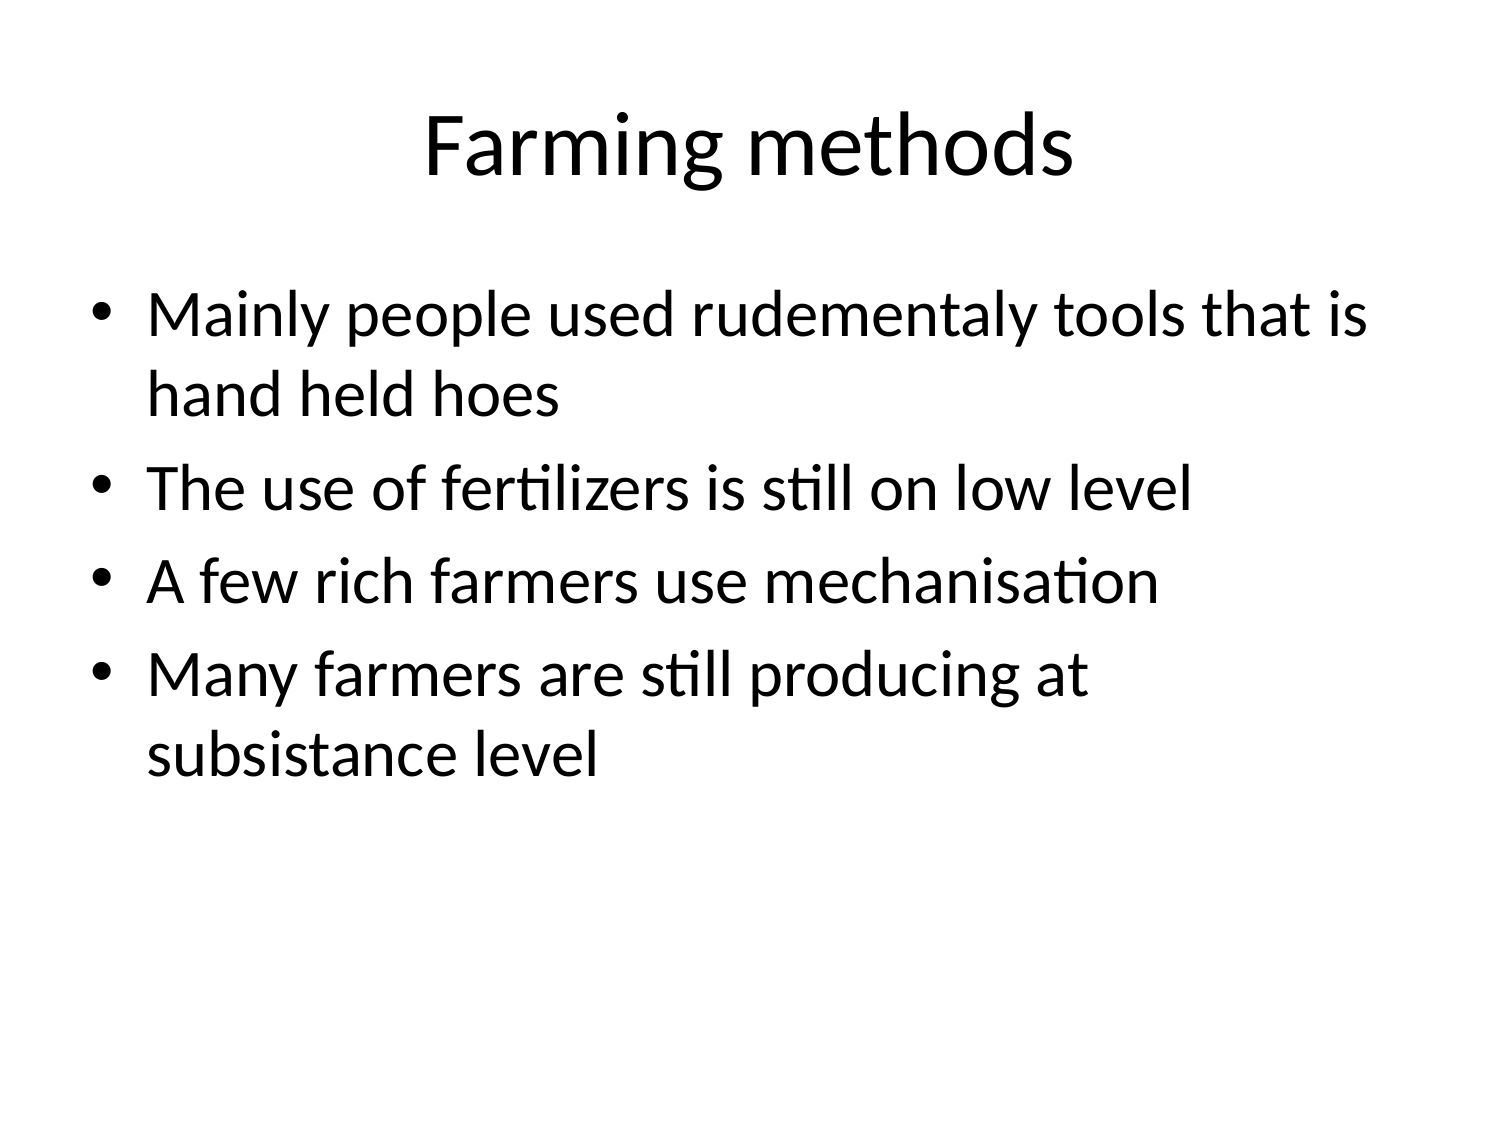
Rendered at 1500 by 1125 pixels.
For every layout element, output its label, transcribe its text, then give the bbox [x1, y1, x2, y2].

title Farming methods [75, 45, 1425, 233]
list Mainly people used rudementaly tools that is hand held hoes The use of fertilizers is still on low level A few rich farmers use mechanisation Many farmers are still producing at subsistance level [75, 262, 1425, 1005]
